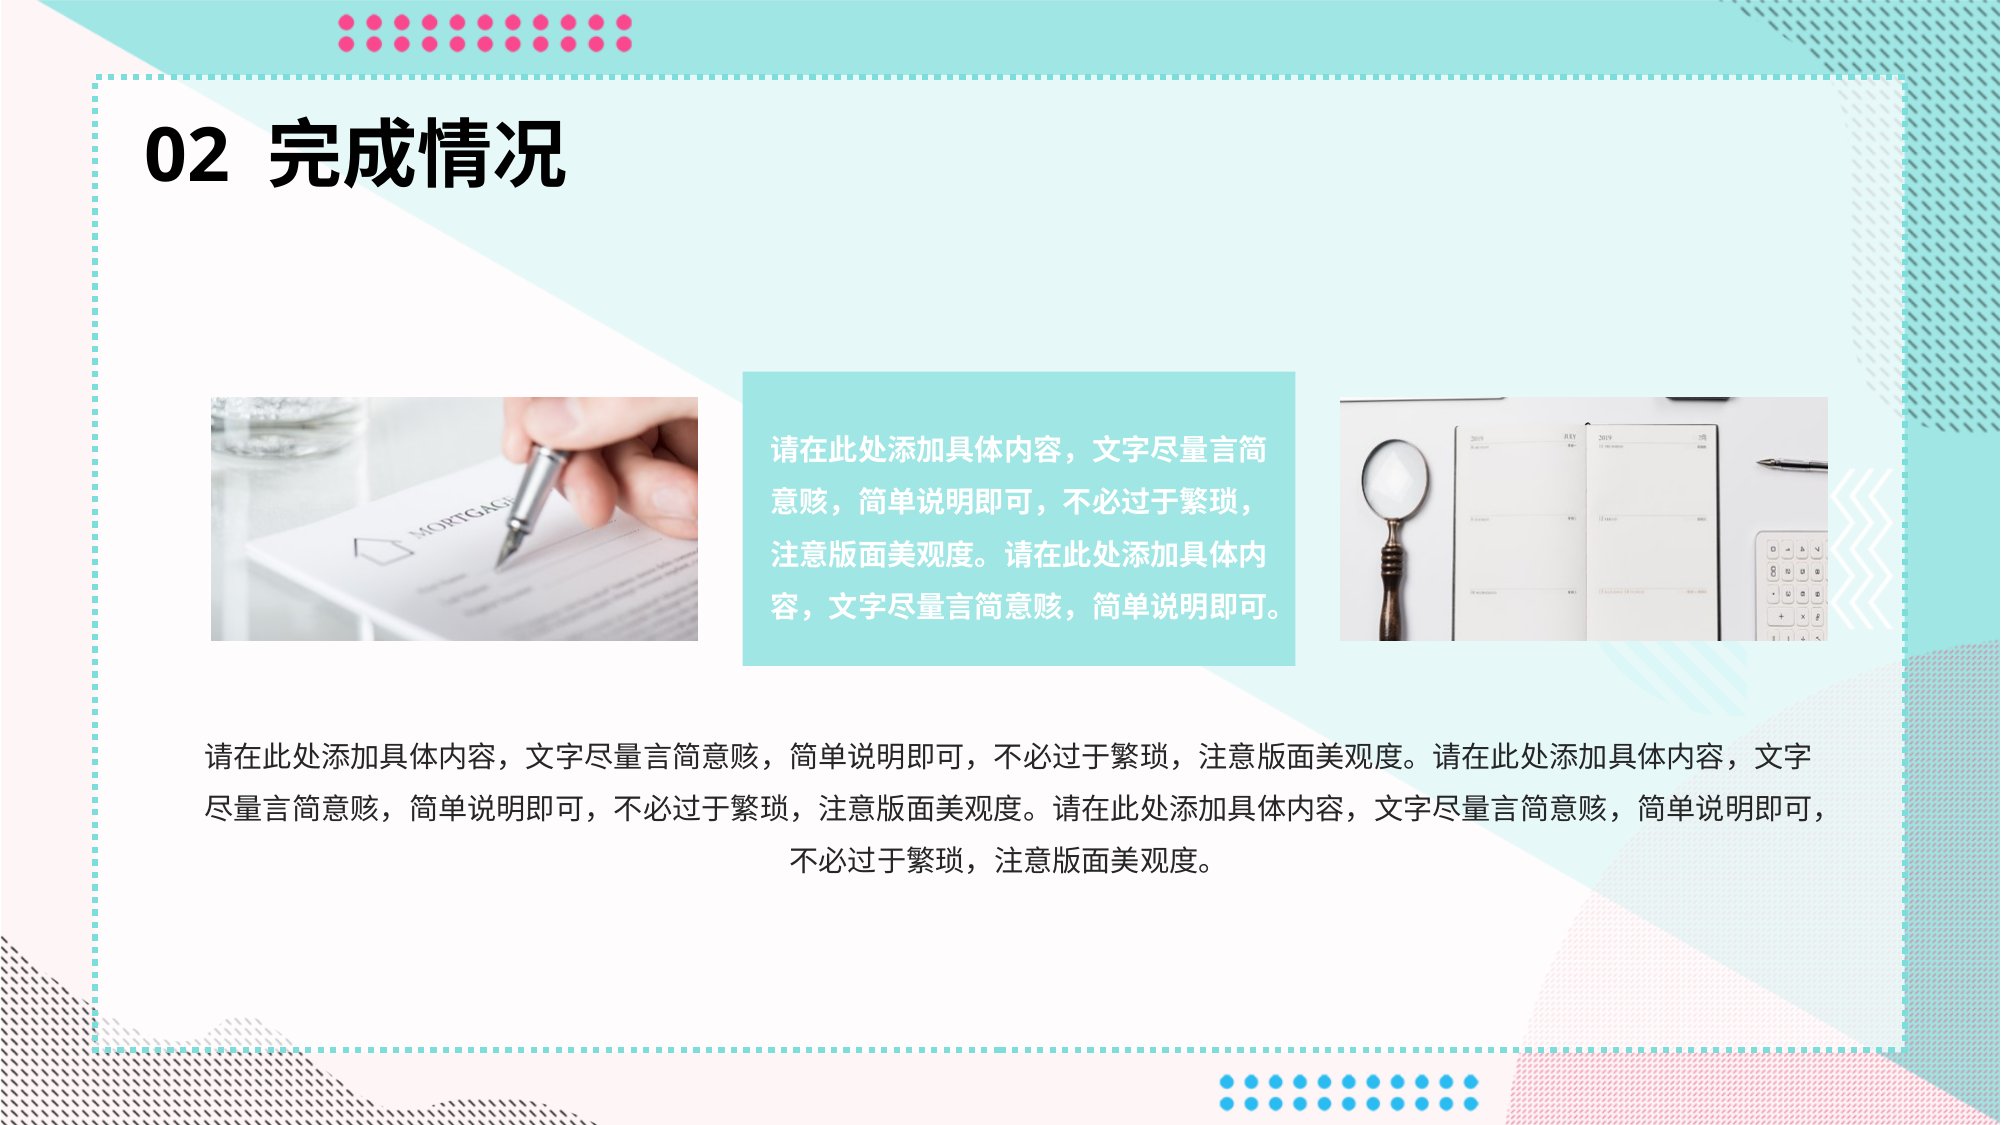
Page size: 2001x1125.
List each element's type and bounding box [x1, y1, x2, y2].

picture [1340, 397, 1828, 641]
text_box [0, 0, 2000, 1125]
picture [210, 397, 698, 641]
text_box [95, 74, 1905, 1053]
